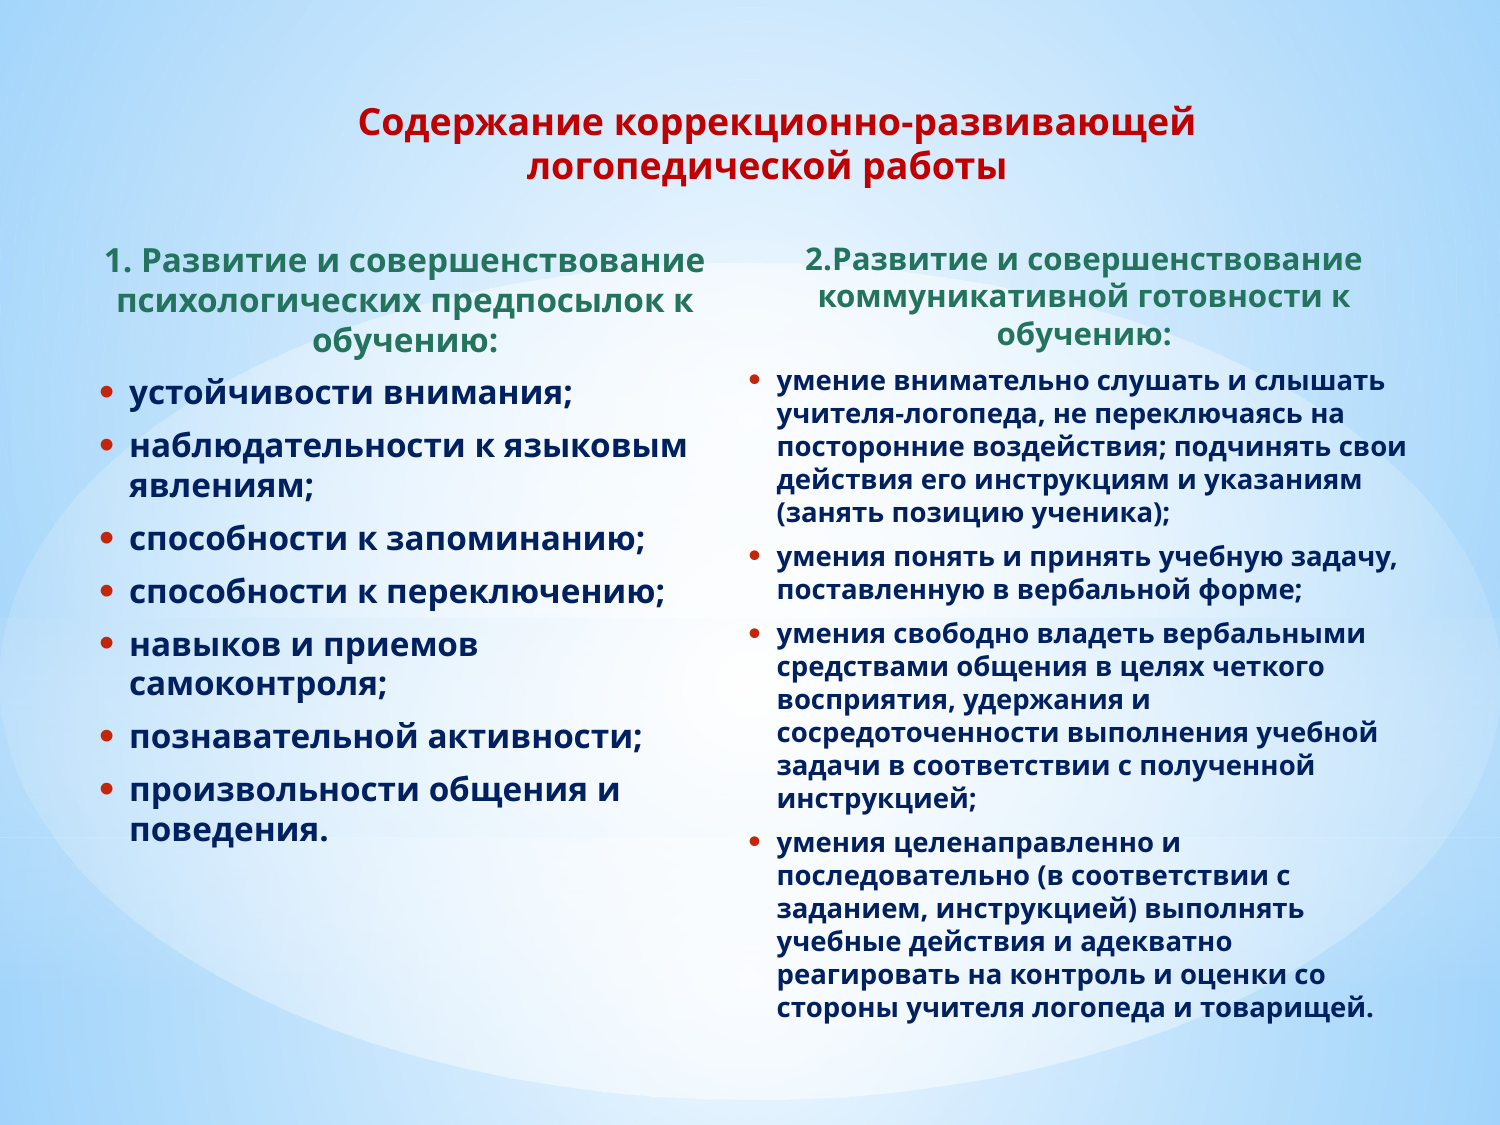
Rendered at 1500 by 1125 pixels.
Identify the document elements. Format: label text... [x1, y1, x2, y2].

list 1. Развитие и совершенствование психологических предпосылок к обучению: устойчивости внимания; наблюдательности к языковым явлениям; способности к запоминанию; способности к переключению; навыков и приемов самоконтроля; познавательной активности; произвольности общения и поведения. [76, 231, 726, 1047]
title Содержание коррекционно-развивающей логопедической работы [218, 90, 1287, 209]
list 2.Развитие и совершенствование коммуникативной готовности к обучению: умение внимательно слушать и слышать учителя-логопеда, не переключаясь на посторонние воздействия; подчинять свои действия его инструкциям и указаниям (занять позицию ученика); умения понять и принять учебную задачу, поставленную в вербальной форме; умения свободно владеть вербальными средствами общения в целях четкого восприятия, удержания и сосредоточенности выполнения учебной задачи в соответствии с полученной инструкцией; умения целенаправленно и последовательно (в соответствии с заданием, инструкцией) выполнять учебные действия и адекватно реагировать на контроль и оценки со стороны учителя логопеда и товарищей. [726, 231, 1436, 1047]
